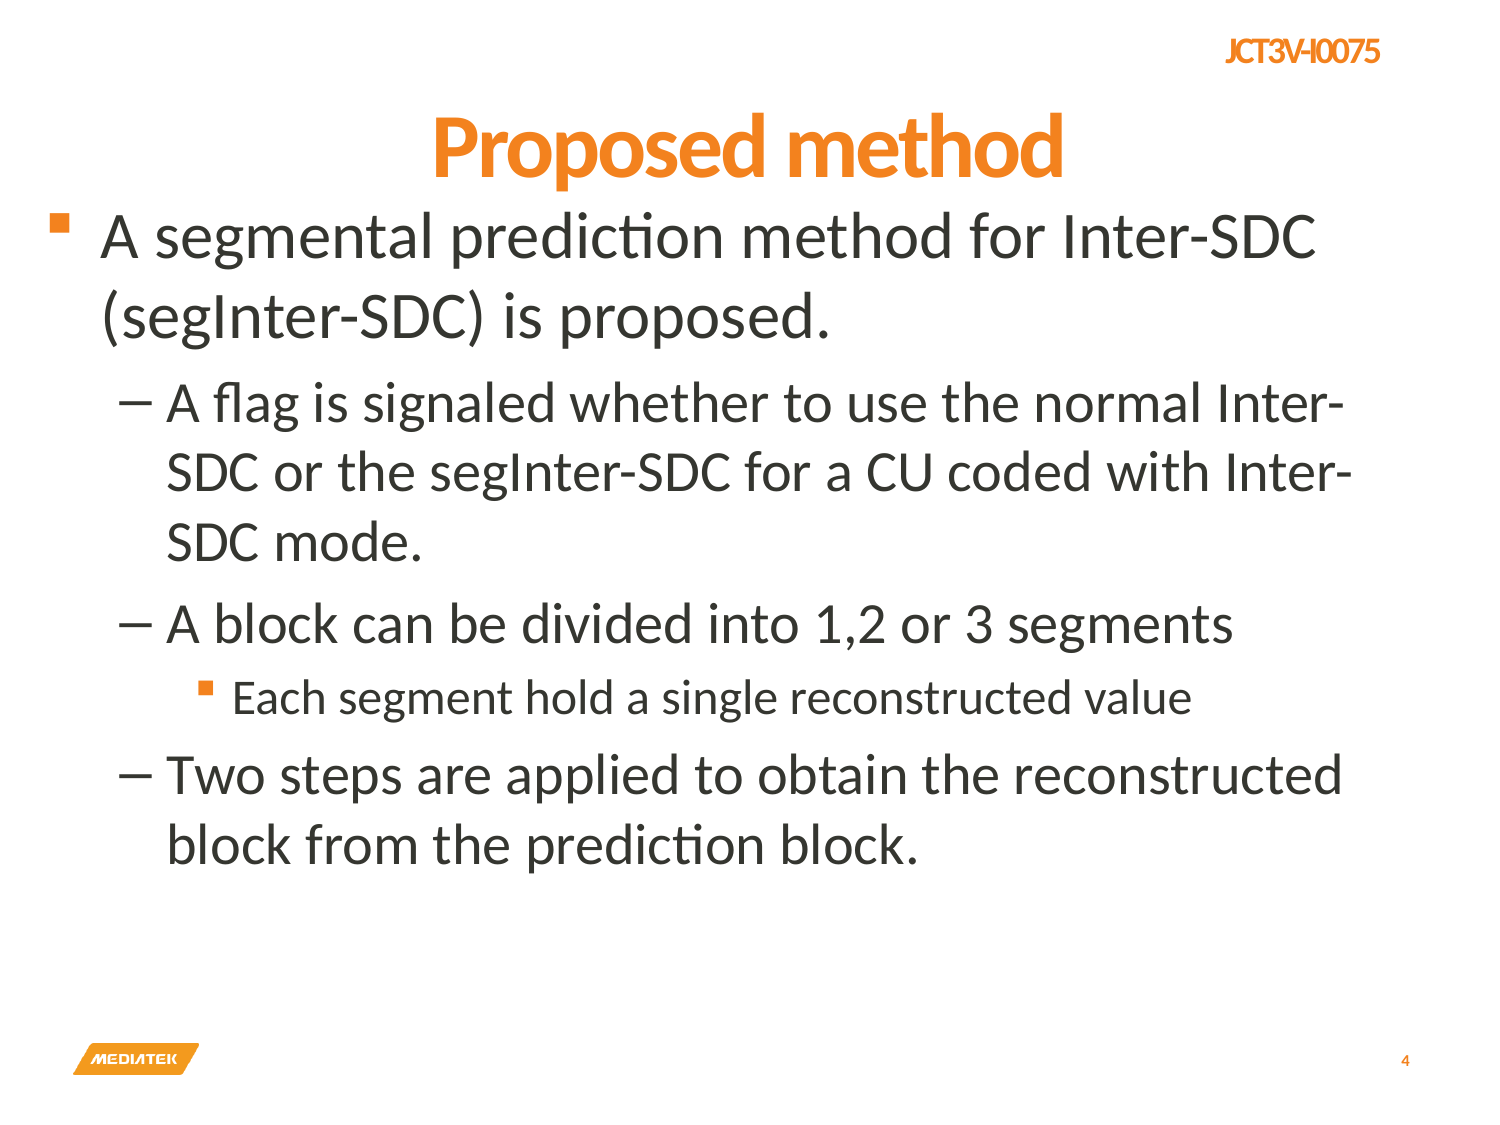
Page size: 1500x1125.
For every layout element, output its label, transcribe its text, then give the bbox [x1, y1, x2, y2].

slide_number 4 [1251, 1029, 1425, 1090]
list A segmental prediction method for Inter-SDC (segInter-SDC) is proposed. A flag is signaled whether to use the normal Inter-SDC or the segInter-SDC for a CU coded with Inter-SDC mode. A block can be divided into 1,2 or 3 segments Each segment hold a single reconstructed value Two steps are applied to obtain the reconstructed block from the prediction block. [29, 184, 1412, 1083]
title Proposed method [75, 99, 1425, 287]
